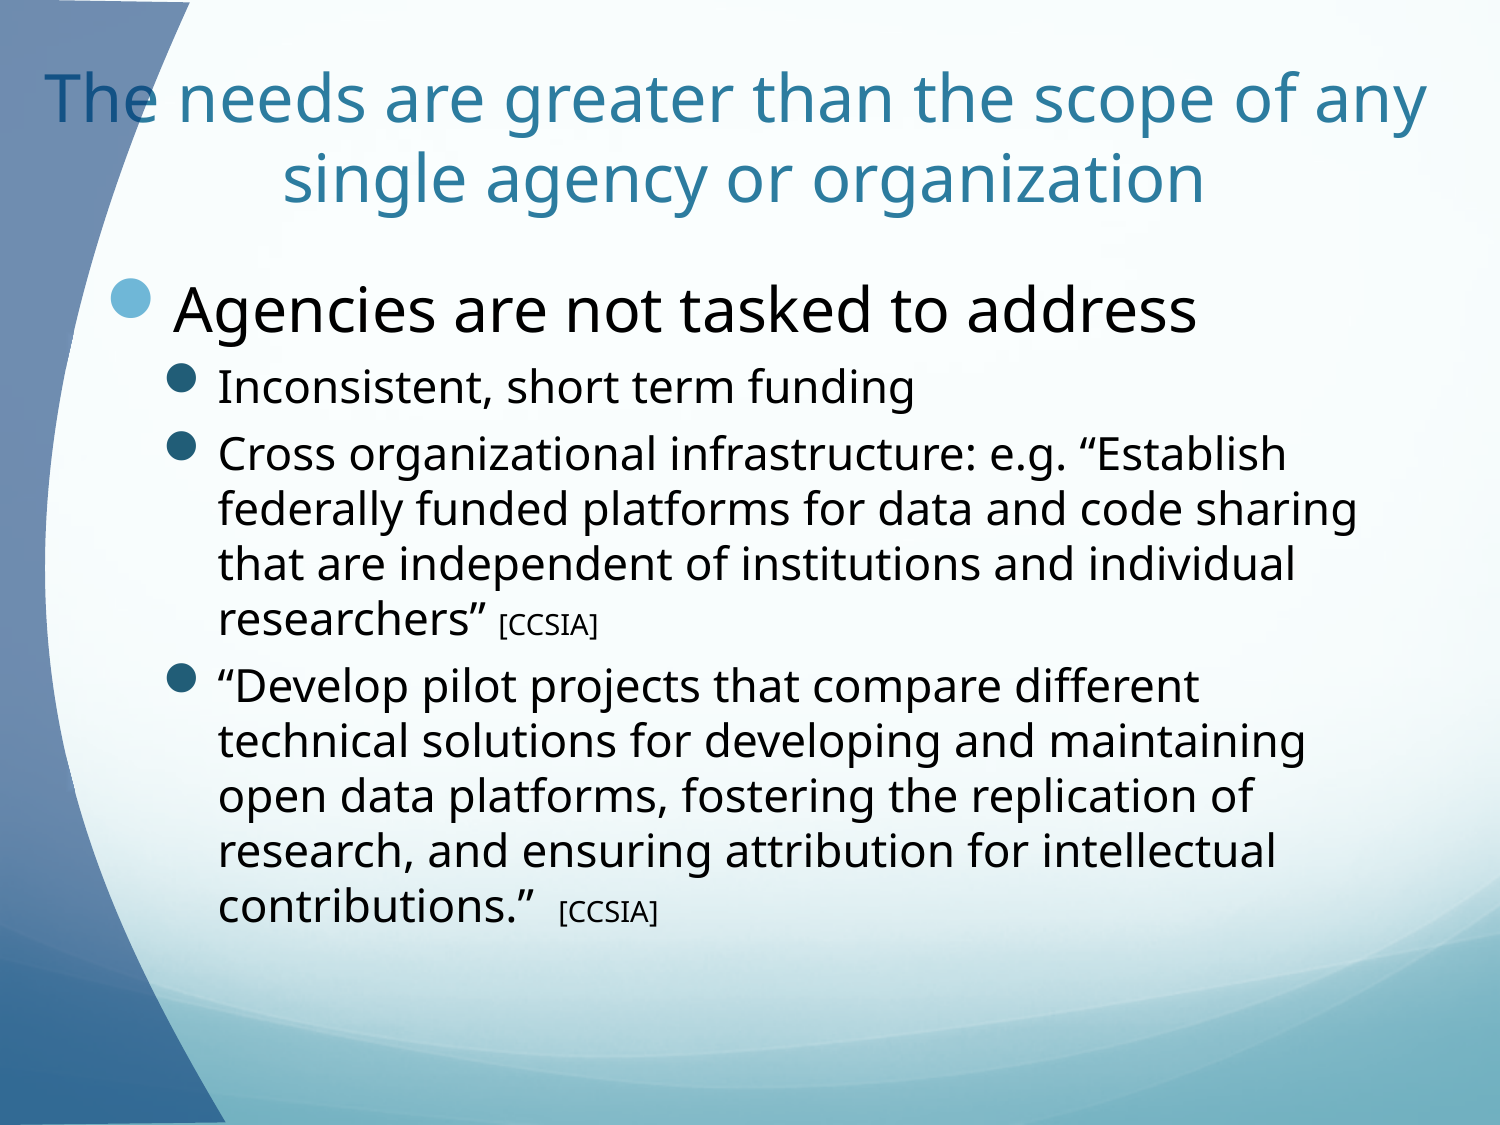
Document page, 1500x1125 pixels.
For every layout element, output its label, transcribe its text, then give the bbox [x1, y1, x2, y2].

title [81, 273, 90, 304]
list Agencies are not tasked to address Inconsistent, short term funding Cross organizational infrastructure: e.g. “Establish federally funded platforms for data and code sharing that are independent of institutions and individual researchers” [CCSIA] “Develop pilot projects that compare different technical solutions for developing and maintaining open data platforms, fostering the replication of research, and ensuring attribution for intellectual contributions.” [CCSIA] [90, 262, 1410, 975]
text_box [0, 0, 226, 1125]
title The needs are greater than the scope of any single agency or organization [93, 26, 1466, 304]
